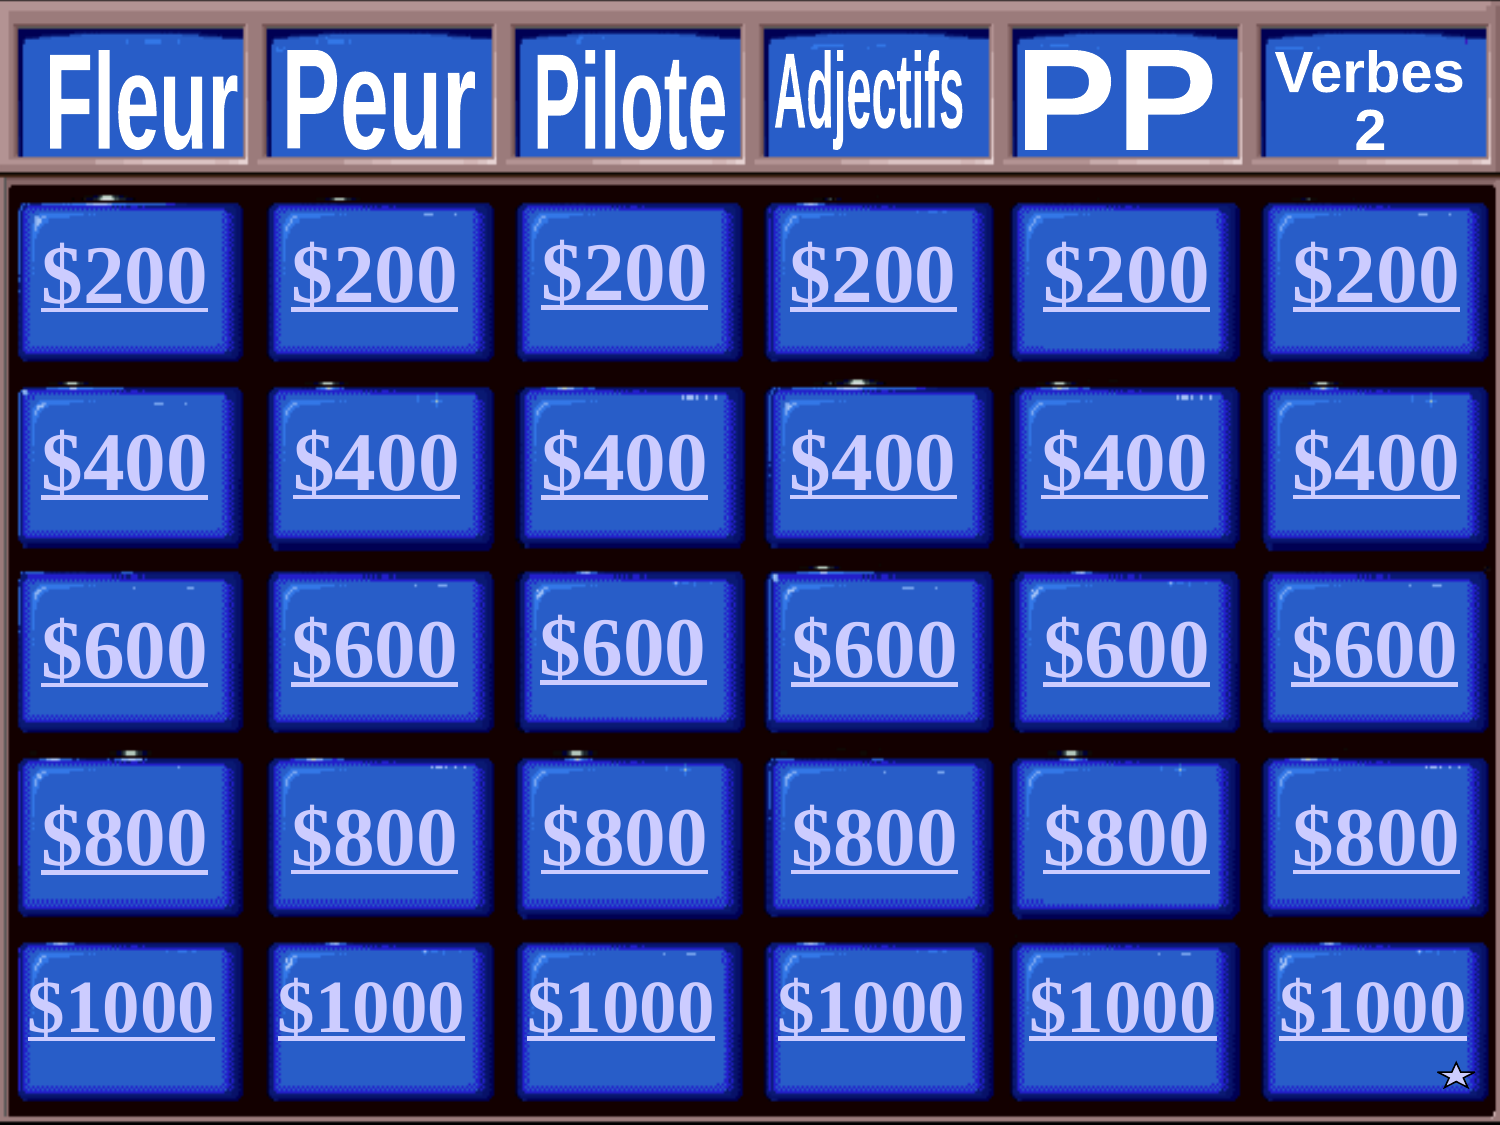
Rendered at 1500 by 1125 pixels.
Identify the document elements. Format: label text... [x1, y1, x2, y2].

text_box $1000 [762, 949, 980, 1055]
picture [0, 0, 1500, 1125]
text_box $800 [776, 774, 974, 890]
text_box $400 [1026, 399, 1224, 515]
text_box $600 [276, 587, 474, 702]
text_box $200 [276, 212, 474, 327]
text_box $200 [1028, 212, 1225, 327]
text_box [1437, 1062, 1475, 1088]
text_box $600 [1276, 587, 1474, 702]
text_box $400 [526, 399, 724, 515]
text_box $800 [26, 774, 224, 890]
text_box $1000 [1014, 949, 1232, 1055]
text_box $200 [26, 212, 224, 328]
text_box $200 [1278, 212, 1475, 327]
text_box $1000 [512, 949, 730, 1055]
text_box $400 [1278, 399, 1475, 515]
text_box $1000 [1264, 949, 1482, 1055]
text_box $1000 [262, 949, 480, 1055]
text_box $600 [1028, 587, 1225, 702]
text_box $800 [1278, 774, 1475, 890]
text_box $800 [1028, 774, 1225, 890]
text_box $1000 [12, 950, 230, 1056]
text_box $400 [774, 399, 972, 515]
text_box $400 [278, 399, 475, 515]
text_box $800 [526, 774, 724, 890]
text_box $600 [776, 587, 974, 702]
text_box $200 [774, 212, 972, 327]
text_box $400 [26, 399, 224, 515]
text_box $600 [26, 587, 224, 703]
text_box $600 [525, 584, 722, 700]
text_box $200 [526, 209, 724, 325]
text_box $800 [276, 774, 474, 890]
